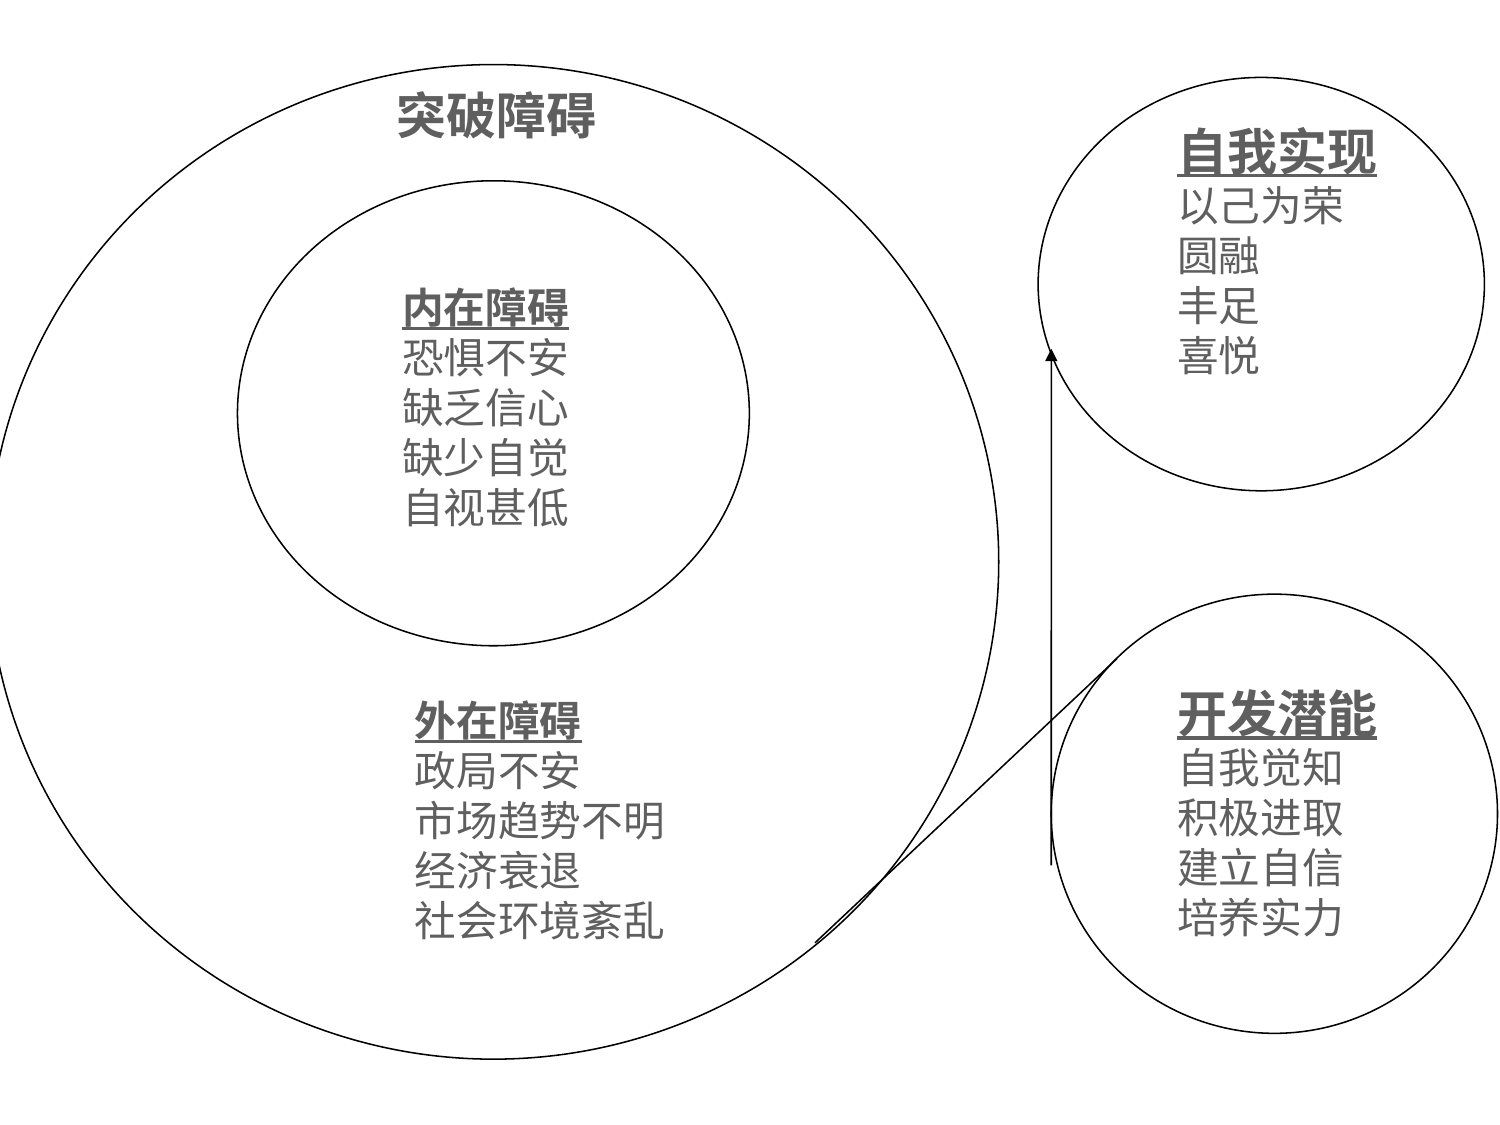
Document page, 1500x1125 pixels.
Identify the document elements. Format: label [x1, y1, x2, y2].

text_box [0, 0, 1500, 1125]
